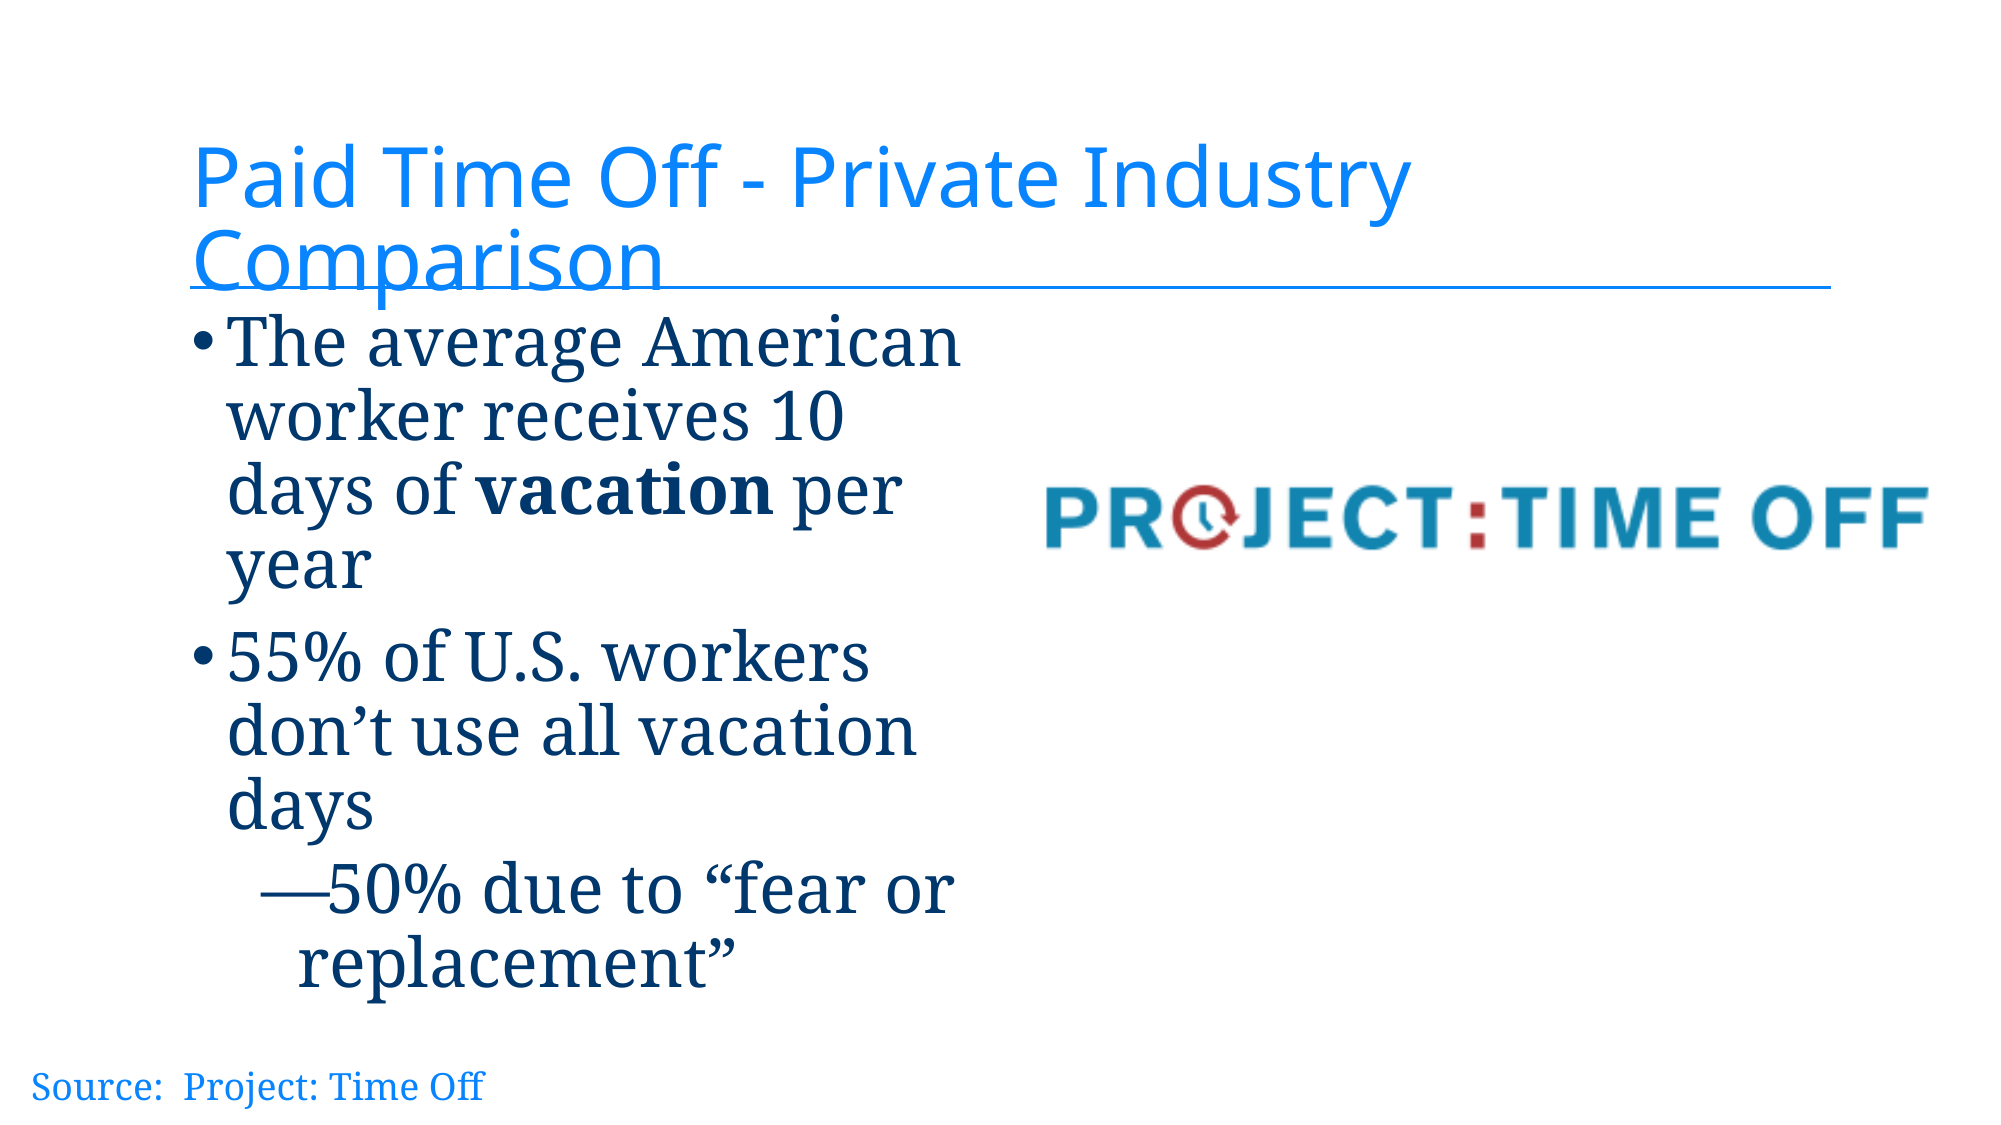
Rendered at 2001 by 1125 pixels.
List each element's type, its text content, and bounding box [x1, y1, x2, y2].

picture [983, 450, 1979, 603]
list The average American worker receives 10 days of vacation per year 55% of U.S. workers don’t use all vacation days 50% due to “fear or replacement” [176, 299, 988, 1014]
title Paid Time Off - Private Industry Comparison [176, 170, 1832, 278]
text_box Source: Project: Time Off [16, 1056, 1610, 1116]
